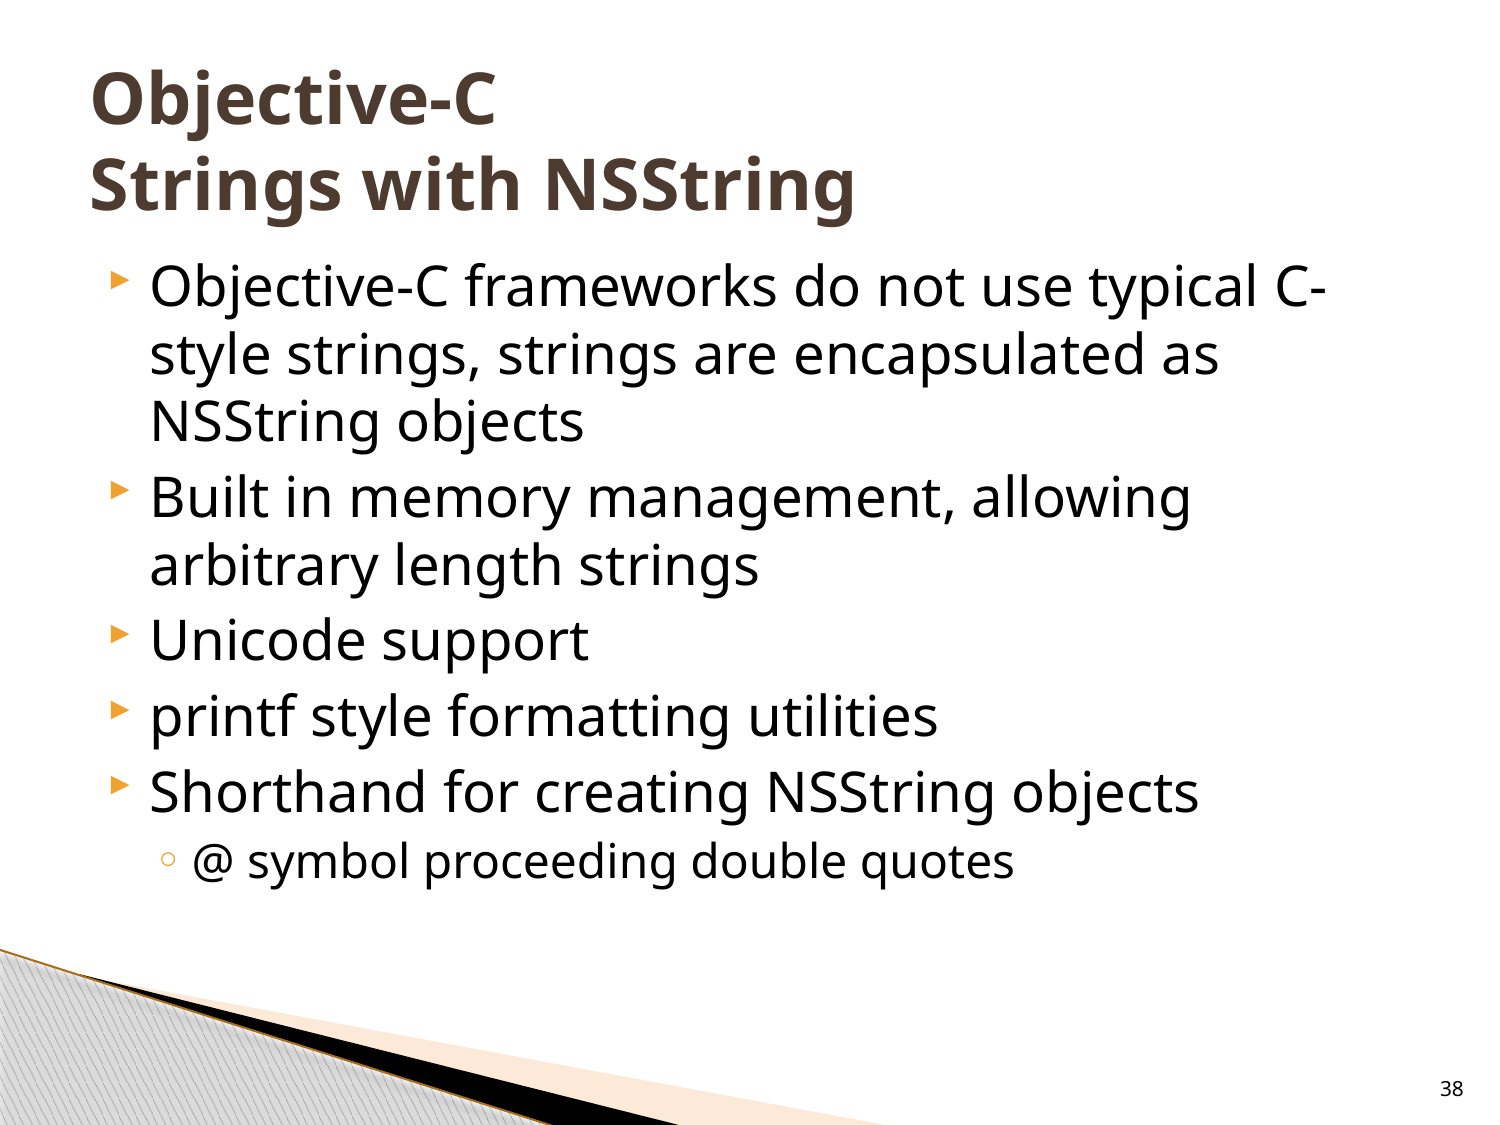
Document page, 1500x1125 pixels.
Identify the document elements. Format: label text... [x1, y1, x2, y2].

slide_number 38 [1418, 1051, 1479, 1112]
list Objective-C frameworks do not use typical C-style strings, strings are encapsulated as NSString objects Built in memory management, allowing arbitrary length strings Unicode support printf style formatting utilities Shorthand for creating NSString objects @ symbol proceeding double quotes [75, 243, 1425, 986]
title Objective-C Strings with NSString [75, 45, 1425, 233]
